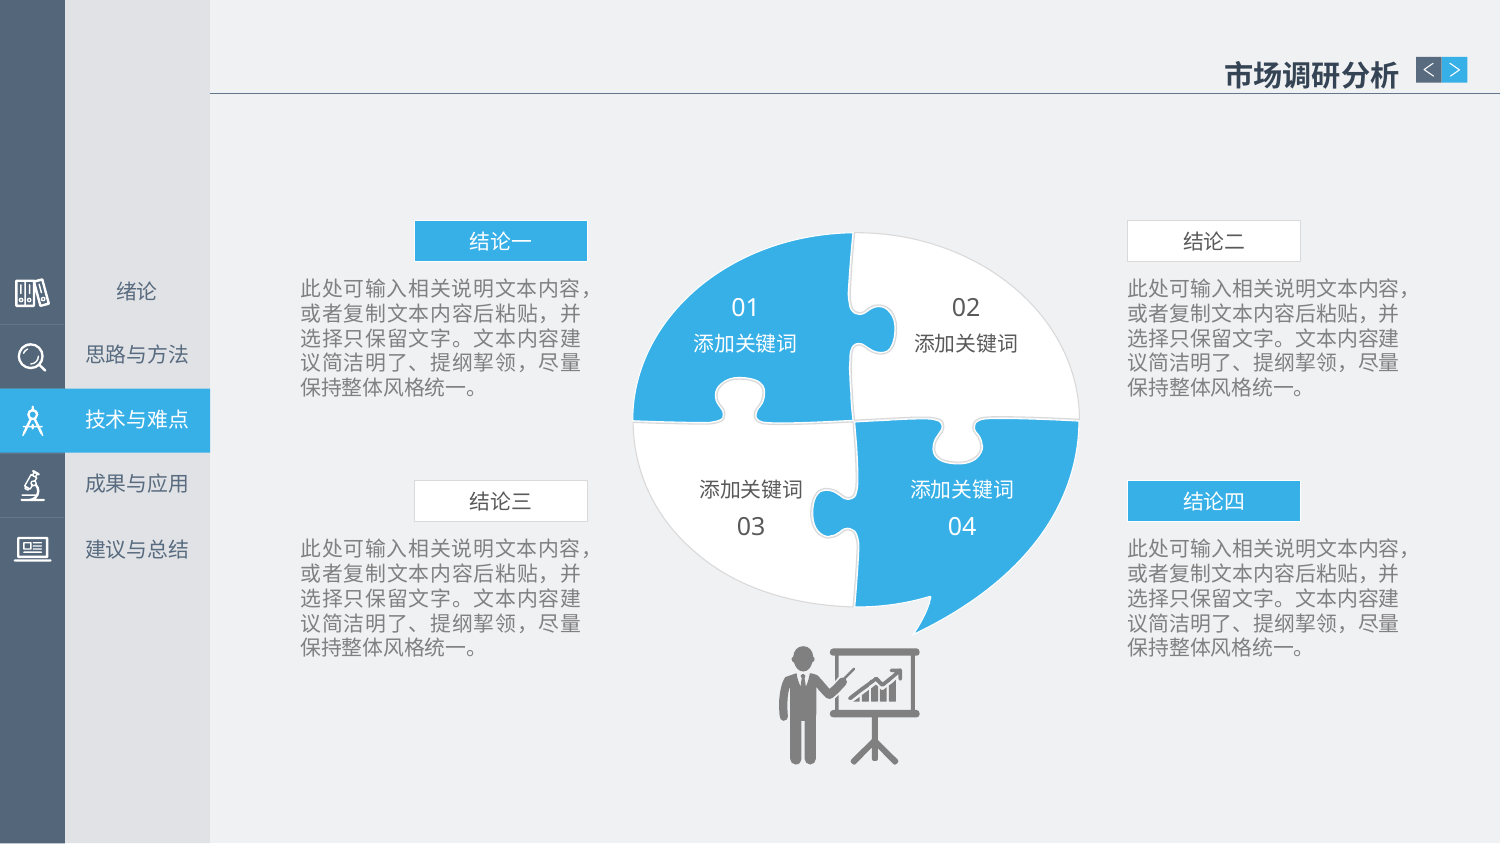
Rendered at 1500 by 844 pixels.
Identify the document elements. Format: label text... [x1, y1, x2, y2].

text_box [13, 536, 52, 562]
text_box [1441, 56, 1468, 83]
text_box 此处可输入相关说明文本内容，或者复制文本内容后粘贴，并选择只保留文字。文本内容建议简洁明了、提纲挈领，尽量保持整体风格统一。 [300, 535, 582, 661]
text_box 此处可输入相关说明文本内容，或者复制文本内容后粘贴，并选择只保留文字。文本内容建议简洁明了、提纲挈领，尽量保持整体风格统一。 [1127, 275, 1400, 401]
text_box 技术与难点 [70, 399, 204, 439]
text_box [15, 278, 50, 308]
text_box 此处可输入相关说明文本内容，或者复制文本内容后粘贴，并选择只保留文字。文本内容建议简洁明了、提纲挈领，尽量保持整体风格统一。 [300, 275, 582, 401]
text_box [0, 386, 212, 455]
text_box 结论四 [1126, 479, 1303, 523]
text_box 思路与方法 [70, 334, 204, 374]
text_box [22, 405, 44, 437]
text_box 建议与总结 [70, 529, 204, 569]
text_box 成果与应用 [70, 463, 204, 503]
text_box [778, 645, 920, 766]
text_box 此处可输入相关说明文本内容，或者复制文本内容后粘贴，并选择只保留文字。文本内容建议简洁明了、提纲挈领，尽量保持整体风格统一。 [1127, 535, 1400, 661]
text_box 结论三 [412, 479, 589, 523]
text_box 绪论 [101, 271, 173, 311]
text_box [20, 470, 46, 502]
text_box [632, 232, 1080, 635]
text_box [17, 343, 47, 372]
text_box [1415, 56, 1440, 83]
text_box 结论二 [1126, 219, 1303, 263]
text_box 市场调研分析 [962, 40, 1400, 93]
text_box 结论一 [412, 219, 589, 263]
